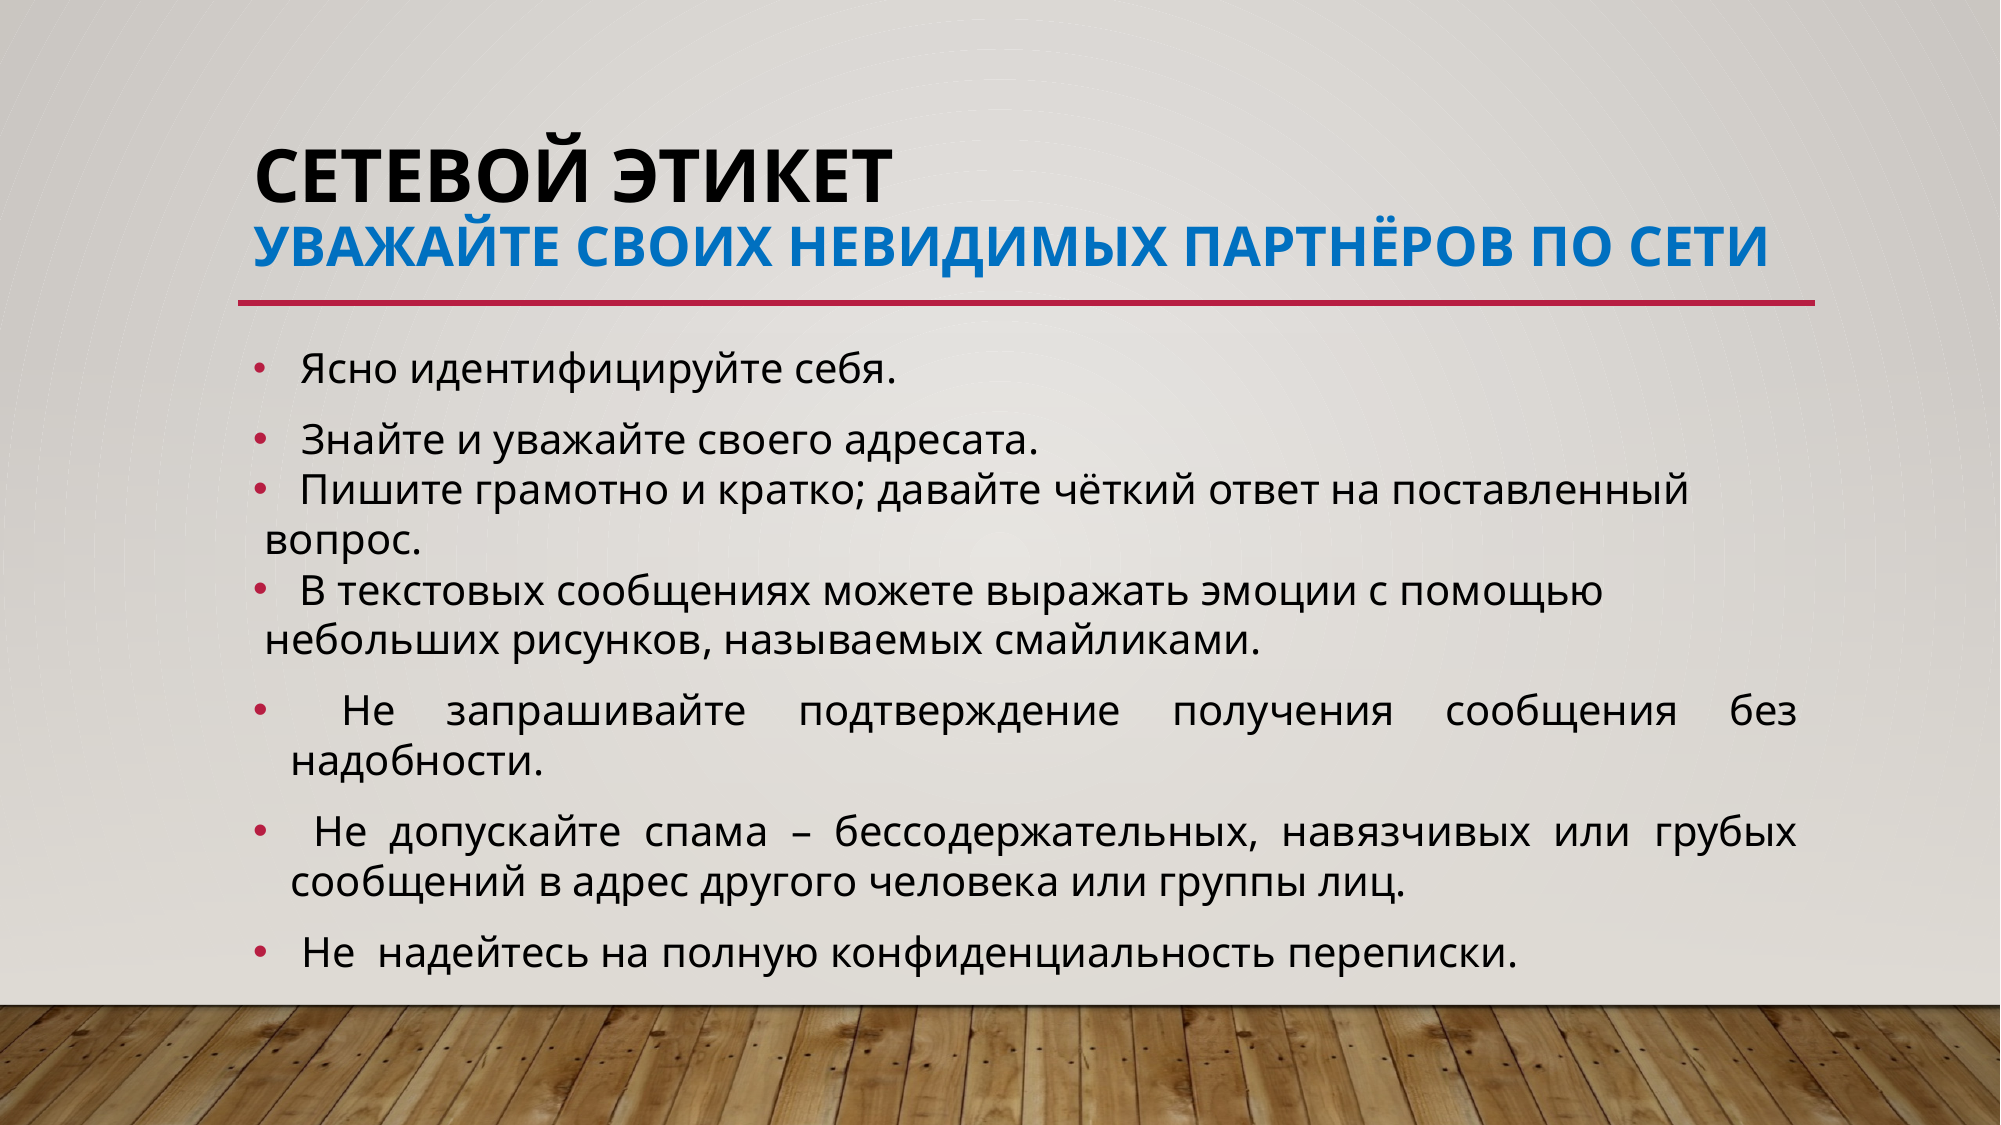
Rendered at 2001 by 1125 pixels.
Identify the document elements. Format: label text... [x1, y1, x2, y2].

list Ясно идентифицируйте себя. Знайте и уважайте своего адресата. Пишите грамотно и кратко; давайте чёткий ответ на поставленный вопрос. В текстовых сообщениях можете выражать эмоции с помощью небольших рисунков, называемых смайликами. Не запрашивайте подтверждение получения сообщения без надобности. Не допускайте спама – бессодержательных, навязчивых или грубых сообщений в адрес другого человека или группы лиц. Не надейтесь на полную конфиденциальность переписки. [238, 334, 1814, 901]
title Сетевой этикет уважайте своих невидимых партнёров по сети [238, 131, 1814, 305]
picture [0, 1005, 2000, 1125]
